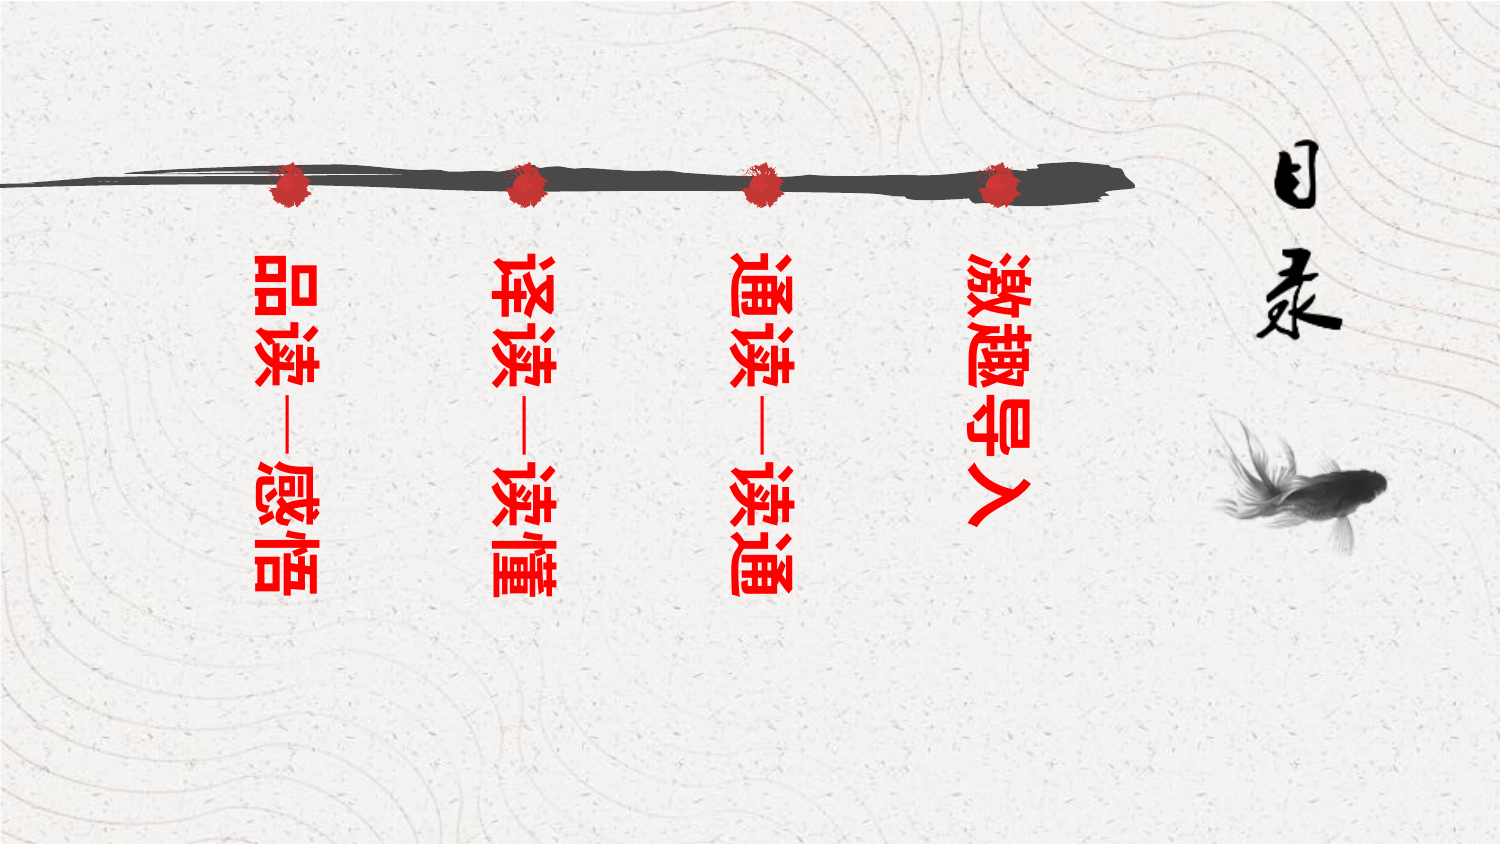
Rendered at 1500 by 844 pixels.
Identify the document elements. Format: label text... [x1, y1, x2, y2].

picture [0, 0, 1500, 844]
text_box 品读—感悟 [236, 245, 328, 667]
